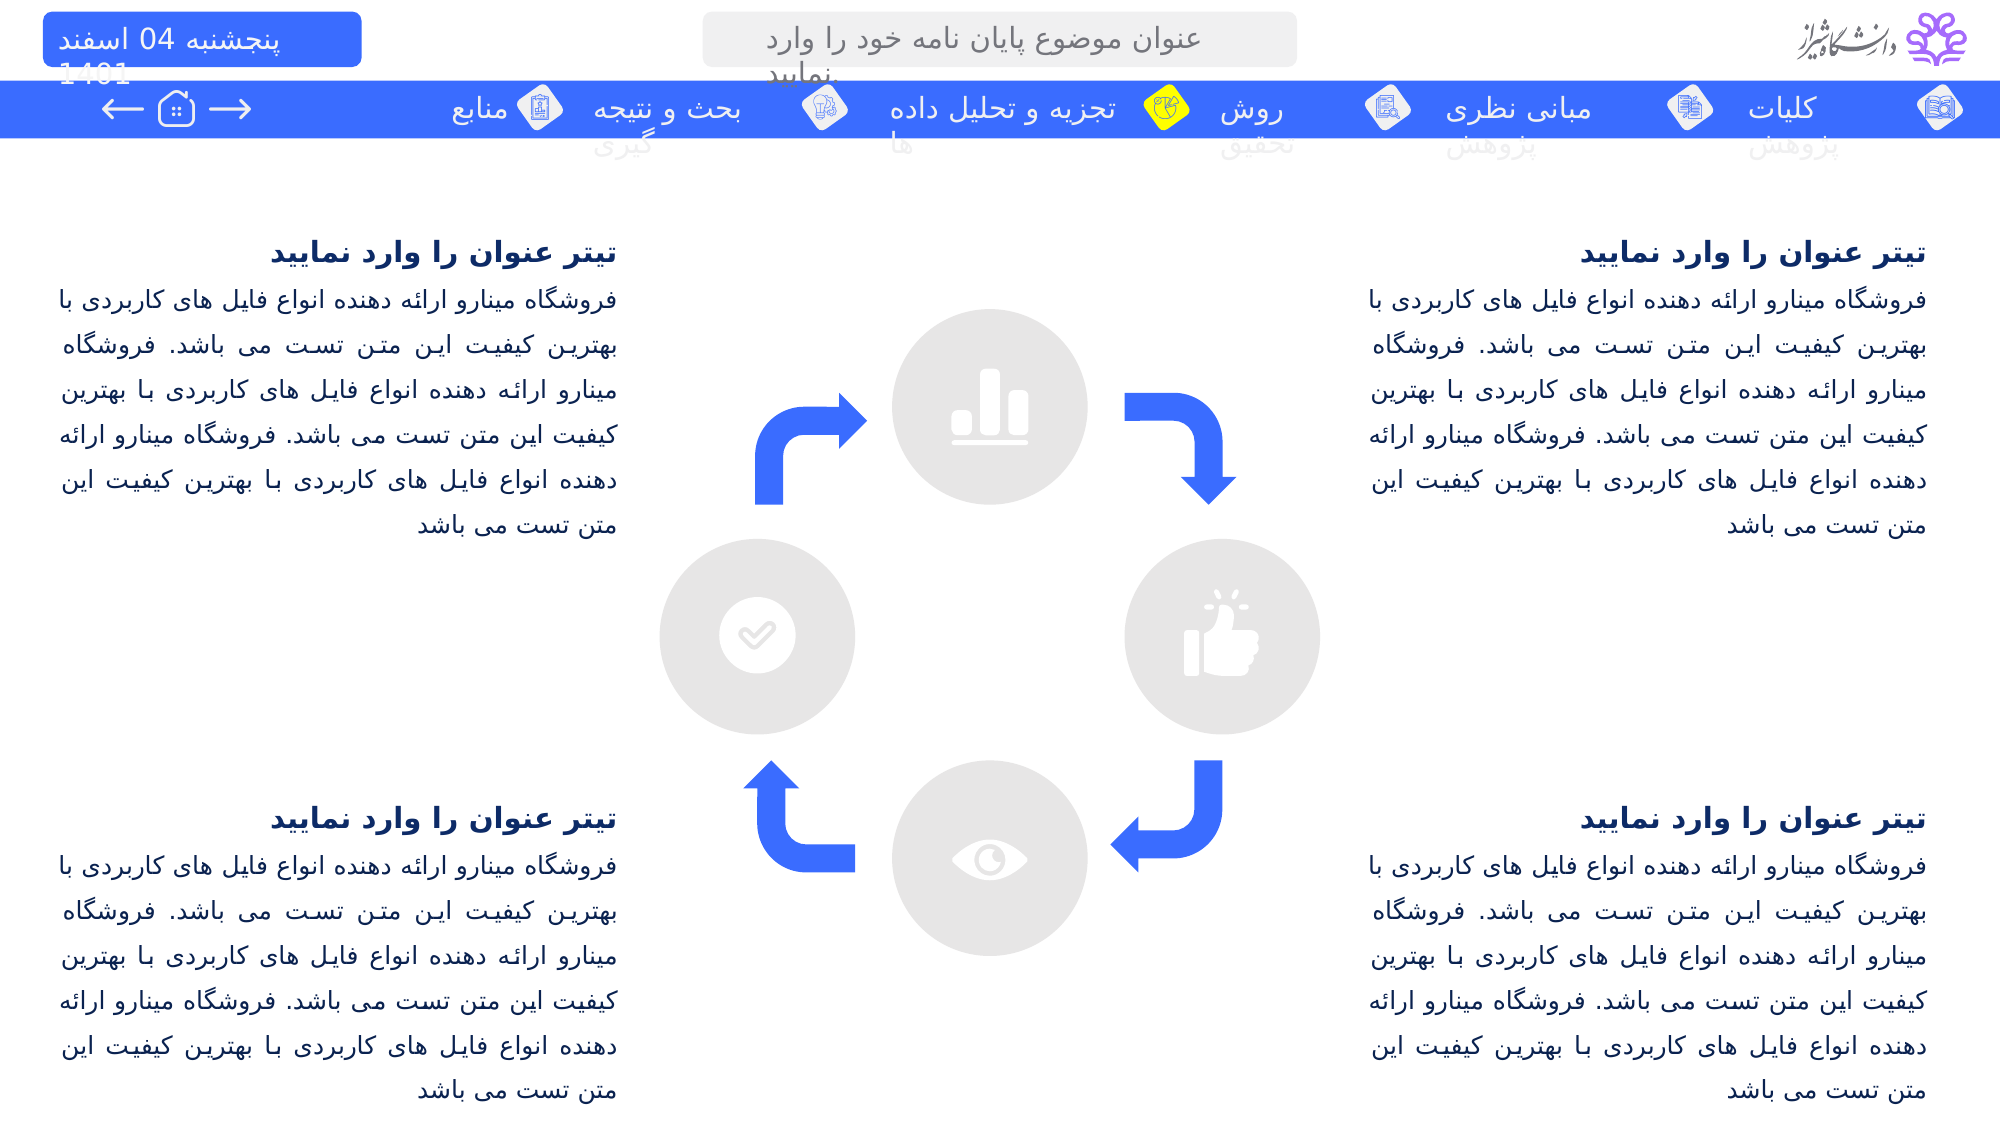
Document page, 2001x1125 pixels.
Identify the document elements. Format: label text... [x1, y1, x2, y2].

text_box [1926, 83, 1954, 93]
text_box روش تحقیق [1205, 81, 1374, 167]
text_box بحث و نتیجه گیری [578, 81, 811, 167]
picture [527, 94, 553, 120]
text_box [800, 97, 849, 132]
text_box [892, 309, 1088, 505]
picture [209, 88, 251, 130]
picture [102, 88, 144, 130]
text_box تیتر عنوان را وارد نمایید فروشگاه مینارو ارائه دهنده انواع فایل های کاربردی با بهترین کیفیت این متن تست می باشد. فروشگاه مینارو ارائه دهنده انواع فایل های کاربردی با بهترین کیفیت این متن تست می باشد. فروشگاه مینارو ارائه دهنده انواع فایل های کاربردی با بهترین کیفیت این متن تست می باشد [1352, 208, 1943, 636]
text_box [659, 538, 856, 735]
picture [1678, 95, 1702, 119]
picture [811, 93, 839, 121]
text_box [1926, 122, 1953, 132]
text_box [1124, 392, 1237, 505]
text_box [743, 760, 856, 873]
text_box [1906, 12, 1967, 66]
text_box [1666, 83, 1715, 132]
text_box [1363, 83, 1413, 132]
text_box کلیات پژوهش [1733, 81, 1929, 167]
text_box [1915, 94, 1925, 120]
text_box منابع [436, 81, 534, 132]
picture [1154, 95, 1179, 120]
picture [1925, 93, 1955, 122]
text_box [1124, 538, 1321, 735]
text_box [1955, 95, 1965, 121]
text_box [719, 597, 796, 674]
text_box [1142, 97, 1191, 132]
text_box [951, 839, 1029, 881]
text_box تیتر عنوان را وارد نمایید فروشگاه مینارو ارائه دهنده انواع فایل های کاربردی با بهترین کیفیت این متن تست می باشد. فروشگاه مینارو ارائه دهنده انواع فایل های کاربردی با بهترین کیفیت این متن تست می باشد. فروشگاه مینارو ارائه دهنده انواع فایل های کاربردی با بهترین کیفیت این متن تست می باشد [1352, 774, 1943, 1125]
text_box تیتر عنوان را وارد نمایید فروشگاه مینارو ارائه دهنده انواع فایل های کاربردی با بهترین کیفیت این متن تست می باشد. فروشگاه مینارو ارائه دهنده انواع فایل های کاربردی با بهترین کیفیت این متن تست می باشد. فروشگاه مینارو ارائه دهنده انواع فایل های کاربردی با بهترین کیفیت این متن تست می باشد [43, 208, 633, 636]
text_box [892, 760, 1088, 956]
text_box تیتر عنوان را وارد نمایید فروشگاه مینارو ارائه دهنده انواع فایل های کاربردی با بهترین کیفیت این متن تست می باشد. فروشگاه مینارو ارائه دهنده انواع فایل های کاربردی با بهترین کیفیت این متن تست می باشد. فروشگاه مینارو ارائه دهنده انواع فایل های کاربردی با بهترین کیفیت این متن تست می باشد [43, 774, 633, 1125]
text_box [1184, 589, 1261, 676]
text_box مبانی نظری پژوهش [1430, 81, 1679, 167]
picture [1376, 95, 1400, 119]
text_box پنجشنبه 04 اسفند 1401 [43, 12, 370, 98]
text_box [1796, 18, 1897, 60]
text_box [951, 368, 1029, 446]
text_box [755, 392, 868, 505]
text_box [1110, 760, 1223, 873]
text_box [515, 83, 565, 132]
text_box تجزیه و تحلیل داده ها [874, 97, 1154, 167]
text_box عنوان موضوع پایان نامه خود را وارد نمایید. [750, 12, 1250, 97]
picture [158, 90, 195, 127]
